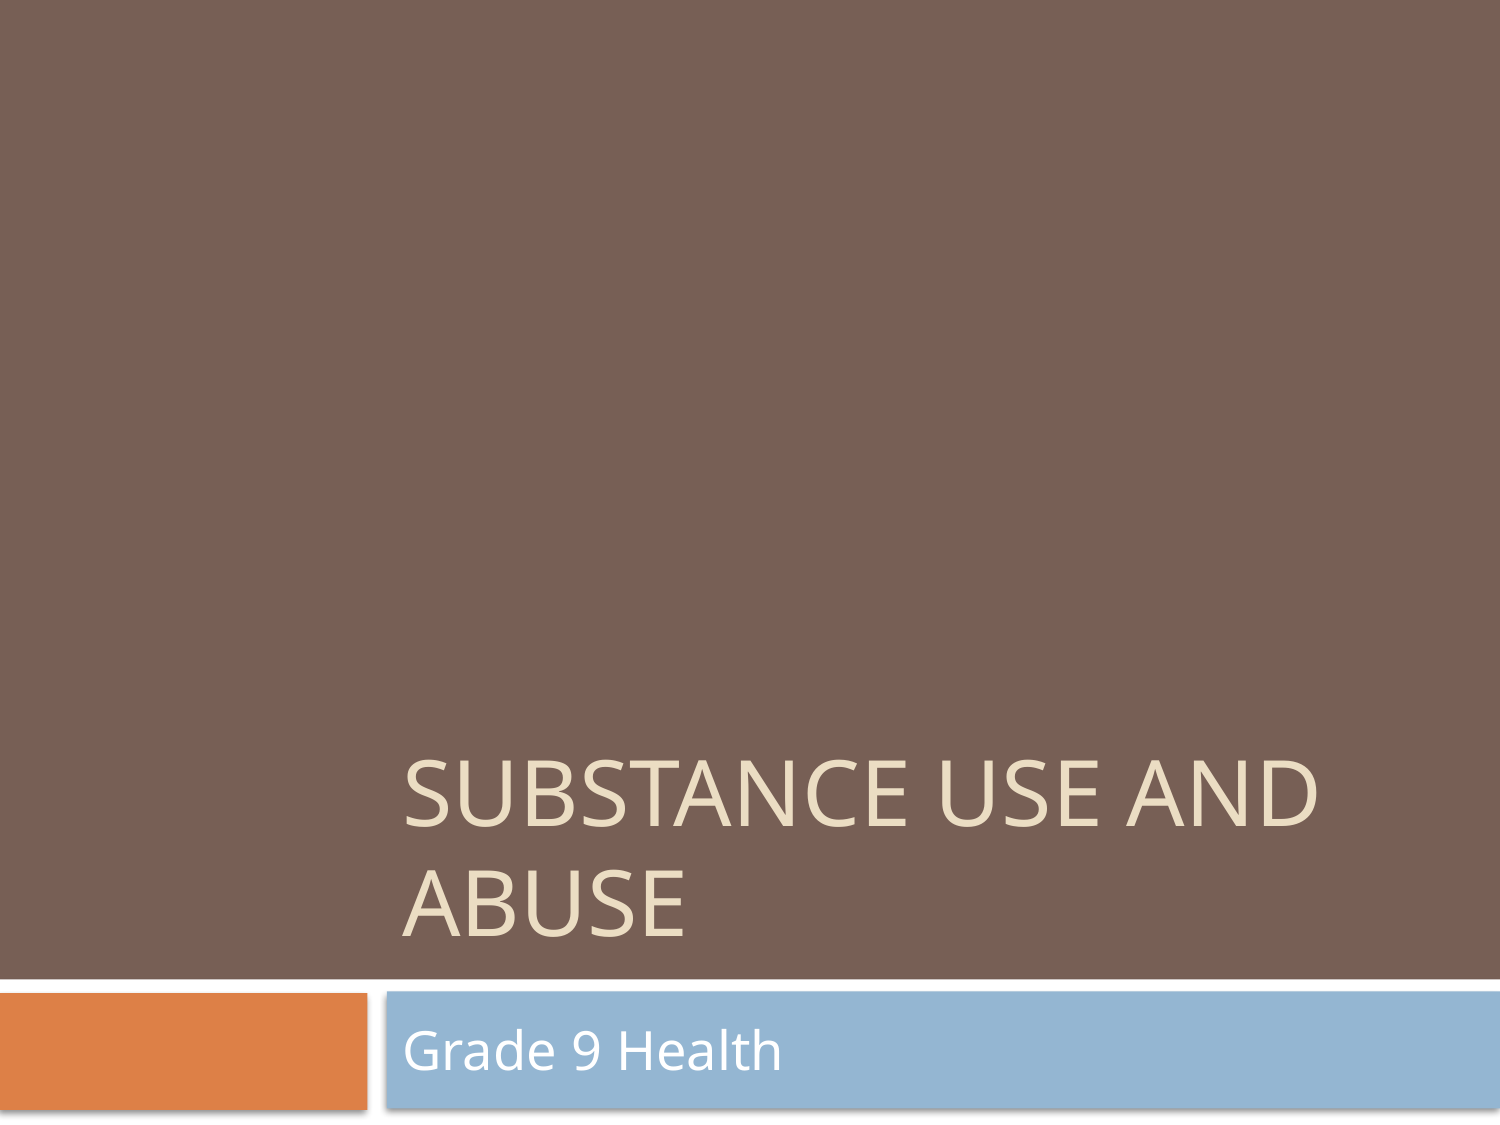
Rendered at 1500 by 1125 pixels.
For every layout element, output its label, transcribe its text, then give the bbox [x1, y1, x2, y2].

subtitle Grade 9 Health [387, 992, 1488, 1105]
title Substance use and abuse [387, 662, 1450, 963]
